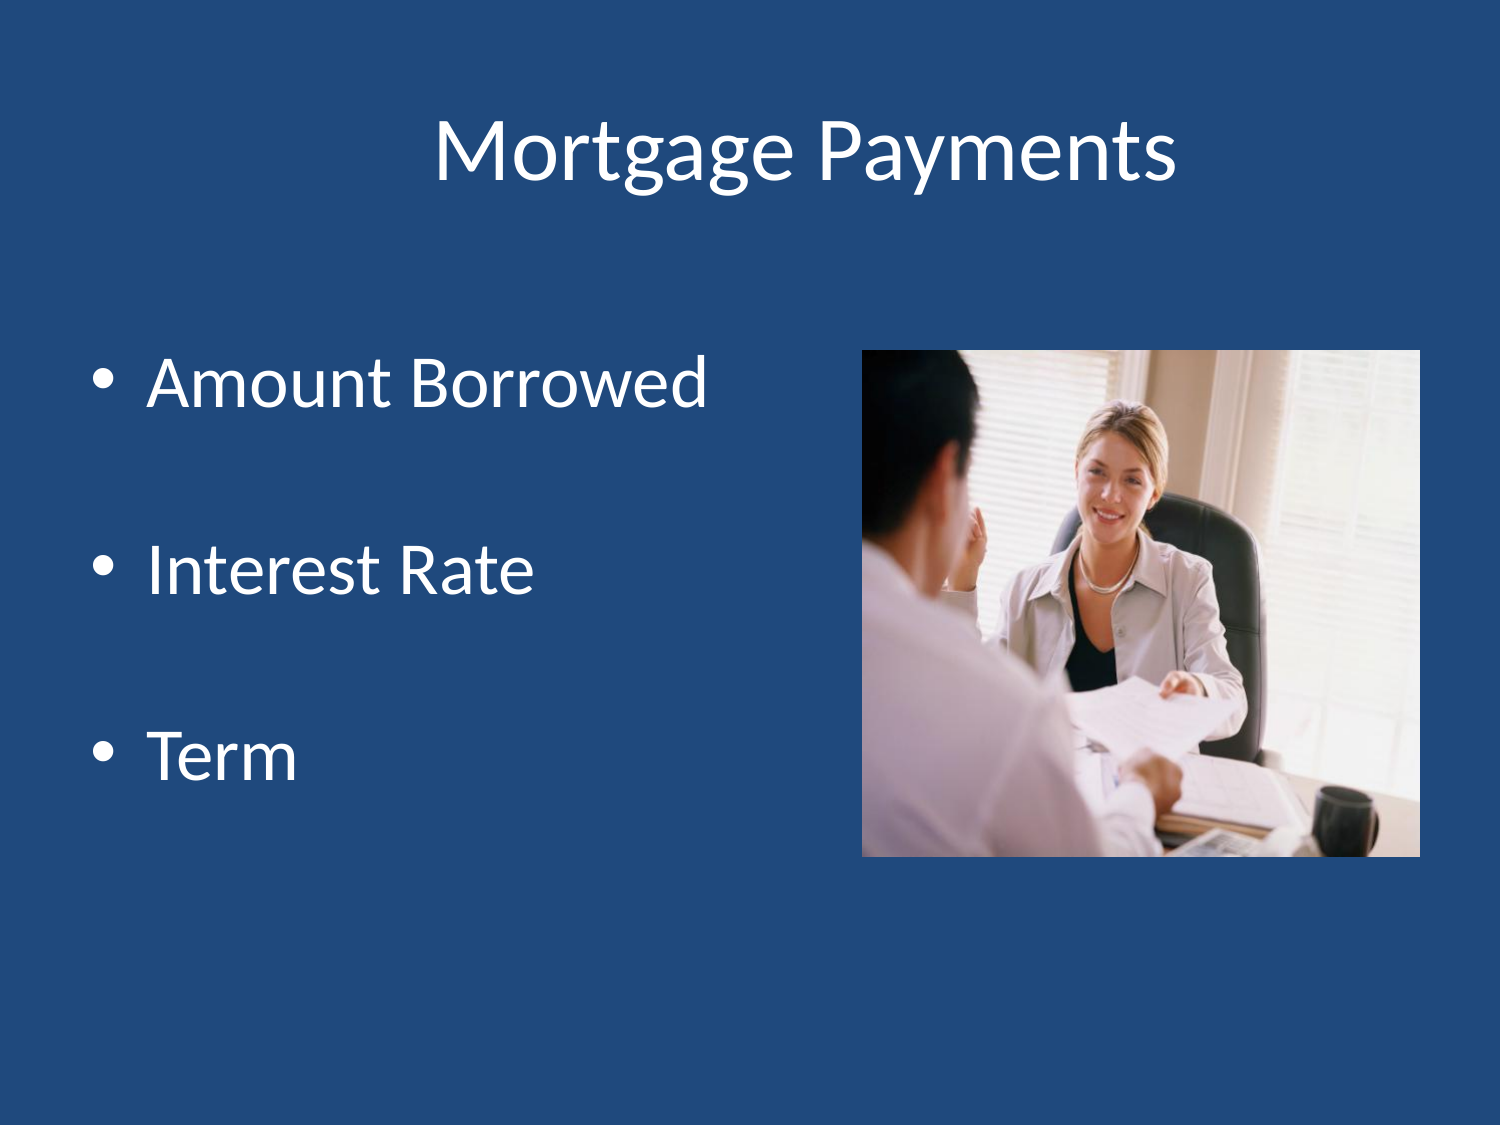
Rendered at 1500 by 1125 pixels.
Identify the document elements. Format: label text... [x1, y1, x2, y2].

list Amount Borrowed Interest Rate Term [75, 324, 800, 936]
title Mortgage Payments [150, 37, 1463, 250]
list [862, 350, 1420, 857]
